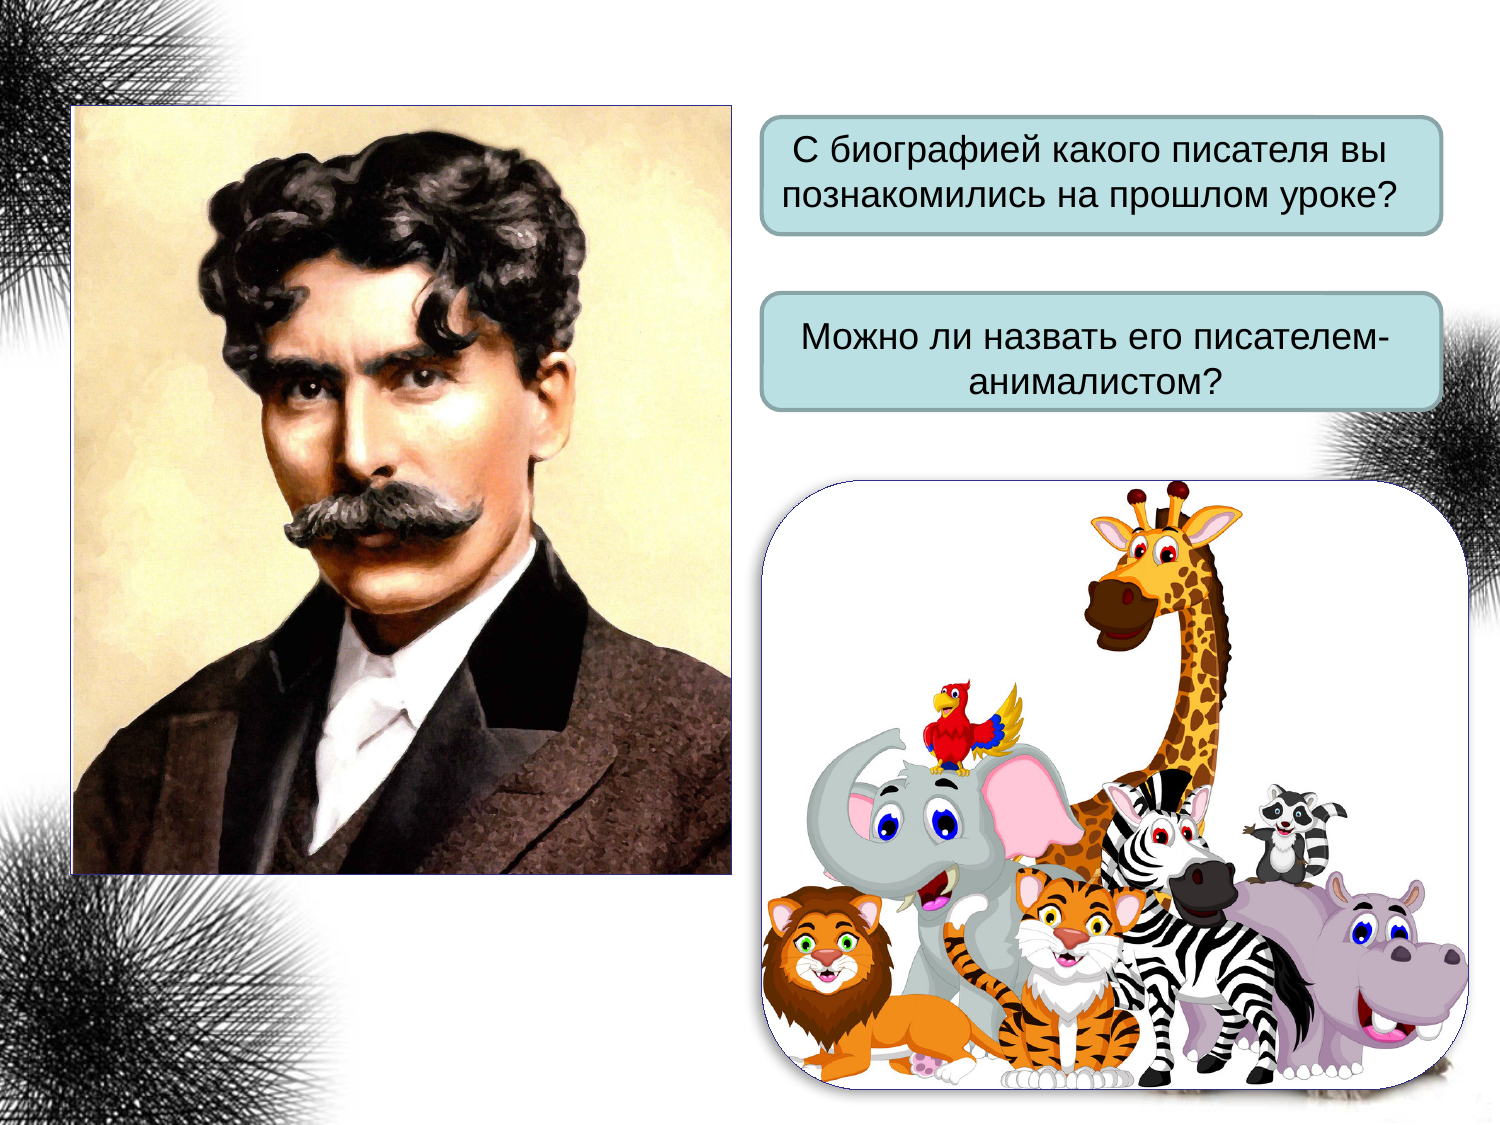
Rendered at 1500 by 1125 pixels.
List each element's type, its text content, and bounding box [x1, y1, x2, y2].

text_box С биографией какого писателя вы познакомились на прошлом уроке? [761, 117, 1418, 222]
text_box [761, 290, 1444, 413]
text_box [759, 114, 1444, 237]
text_box Можно ли назвать его писателем-анималистом? [761, 304, 1430, 410]
picture [0, 0, 1500, 1125]
